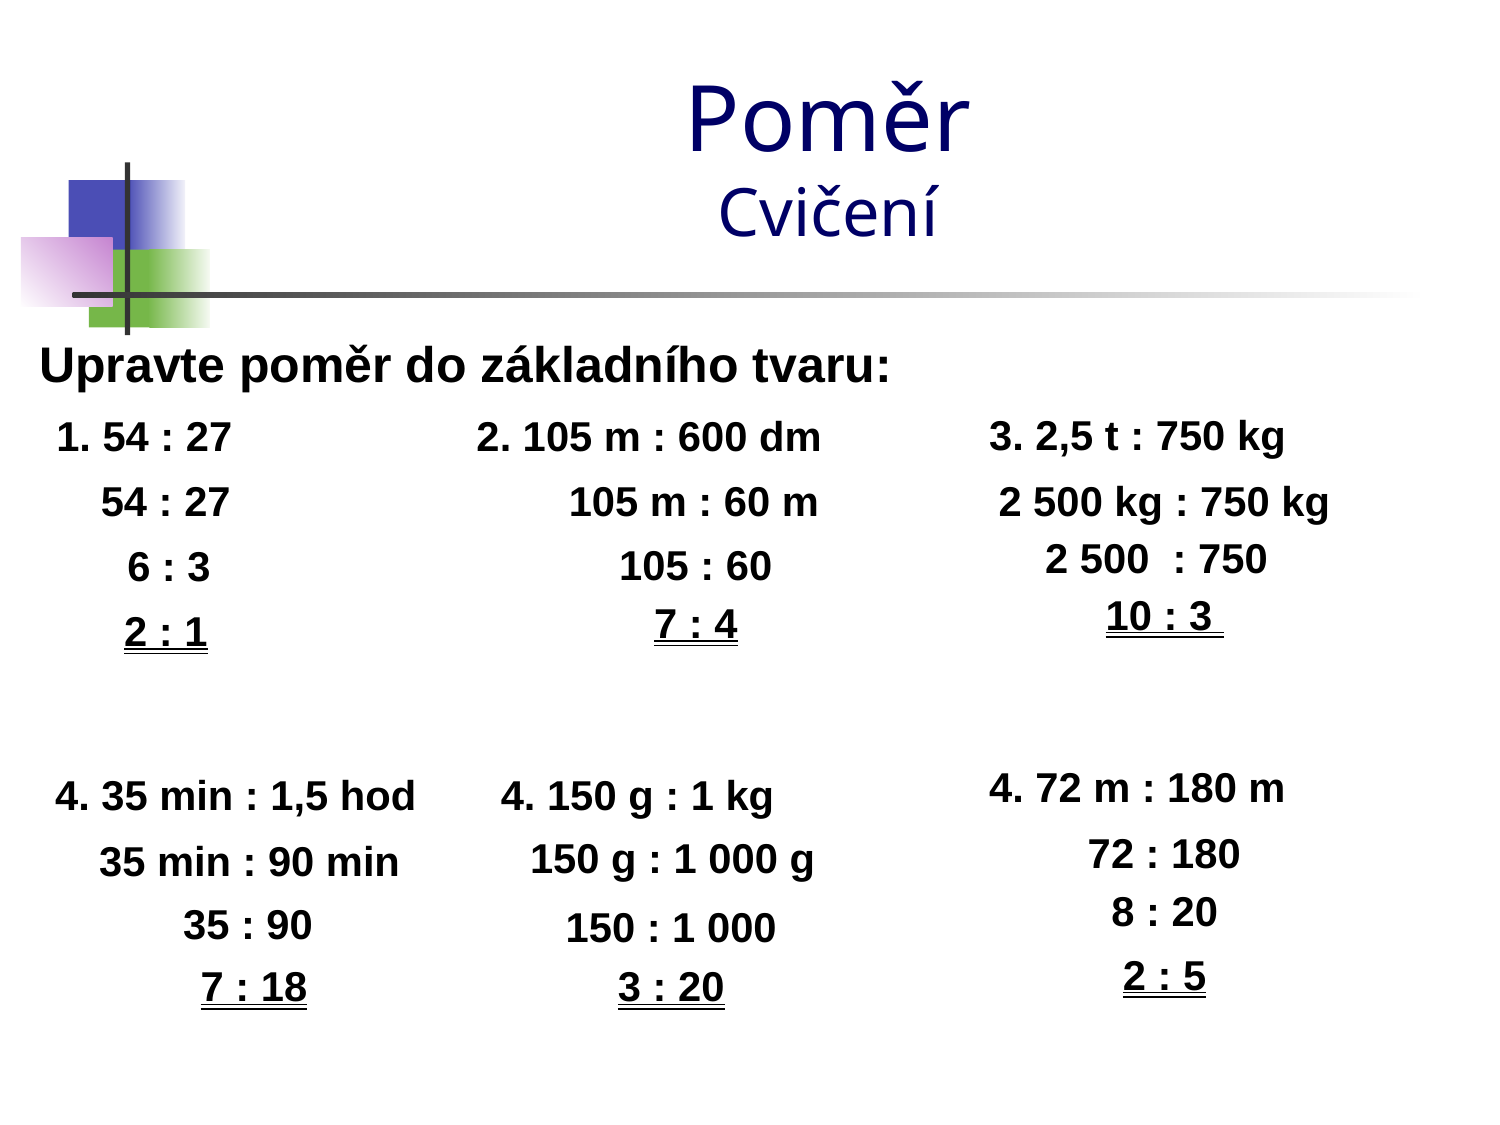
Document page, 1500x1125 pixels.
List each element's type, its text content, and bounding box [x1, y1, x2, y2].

text_box 7 : 18 [46, 952, 462, 1018]
text_box 105 m : 60 m [459, 466, 928, 532]
text_box 6 : 3 [27, 532, 311, 598]
text_box 35 : 90 [40, 890, 456, 955]
text_box 2 500 : 750 [928, 524, 1397, 589]
title Poměr Cvičení [188, 34, 1468, 276]
text_box 150 : 1 000 [509, 893, 833, 952]
text_box 1. 54 : 27 [41, 402, 254, 467]
text_box 105 : 60 [461, 531, 928, 589]
text_box 4. 150 g : 1 kg [486, 761, 809, 827]
text_box 3 : 20 [509, 952, 833, 1018]
text_box 3. 2,5 t : 750 kg [974, 401, 1443, 467]
text_box 72 : 180 [993, 819, 1336, 877]
text_box 2 : 5 [993, 941, 1336, 1006]
text_box 10 : 3 [930, 580, 1399, 646]
text_box 150 g : 1 000 g [511, 824, 834, 890]
text_box 35 min : 90 min [41, 827, 458, 893]
text_box 2 500 kg : 750 kg [930, 467, 1399, 533]
text_box 4. 72 m : 180 m [974, 753, 1317, 819]
text_box 7 : 4 [461, 589, 931, 655]
text_box 4. 35 min : 1,5 hod [40, 761, 456, 827]
text_box 8 : 20 [993, 877, 1336, 941]
text_box 2. 105 m : 600 dm [461, 402, 931, 467]
text_box 54 : 27 [24, 467, 308, 533]
text_box Upravte poměr do základního tvaru: [24, 325, 931, 401]
text_box 2 : 1 [24, 597, 308, 663]
